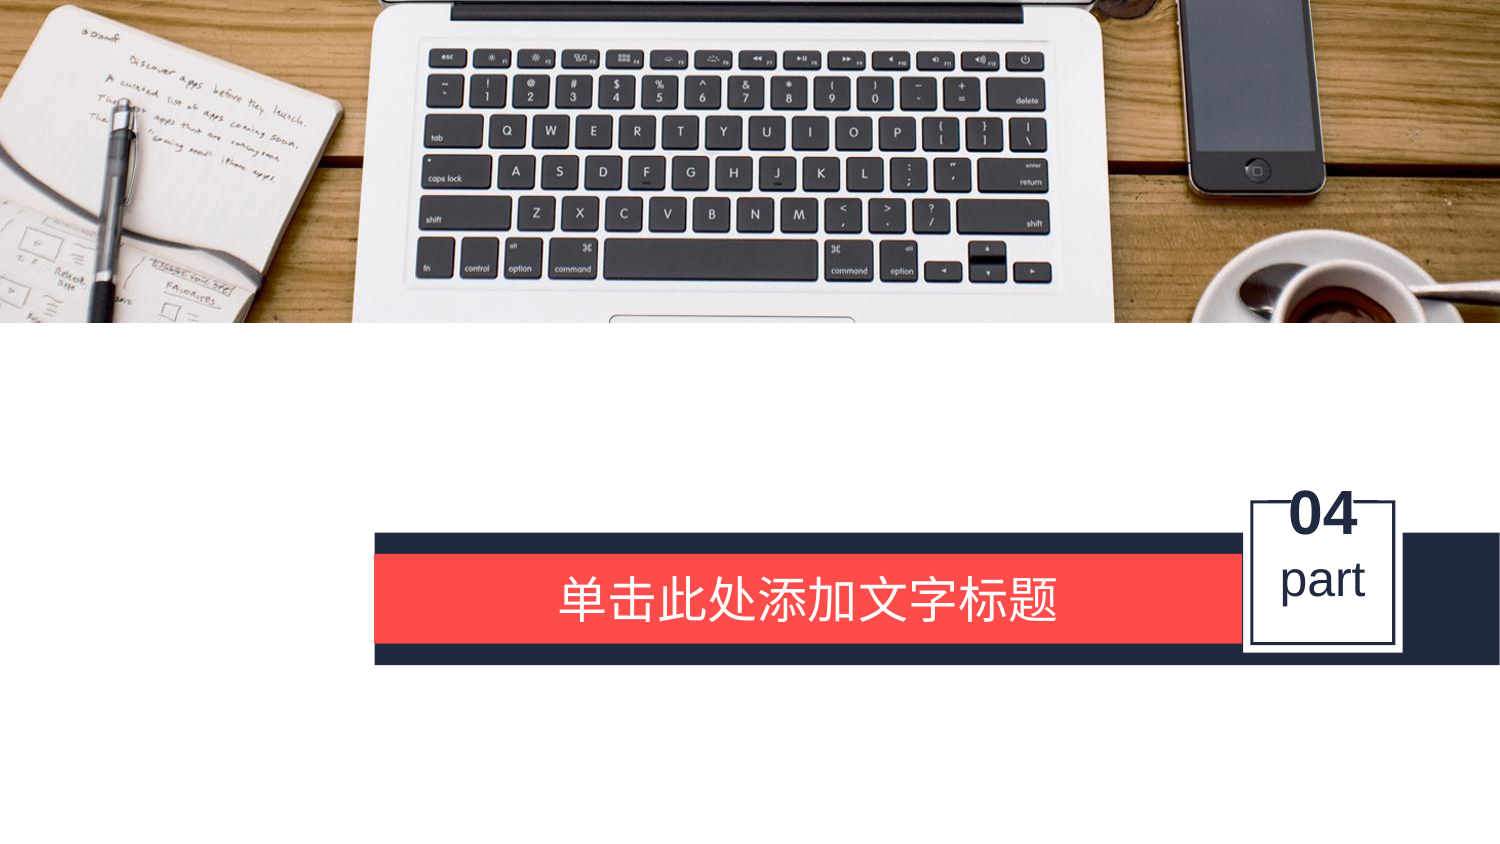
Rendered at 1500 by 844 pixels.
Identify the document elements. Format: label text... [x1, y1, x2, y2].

picture [0, 0, 1500, 323]
text_box 单击此处添加文字标题 [373, 553, 1243, 645]
text_box [374, 532, 1500, 666]
text_box 04 part [1250, 500, 1395, 645]
